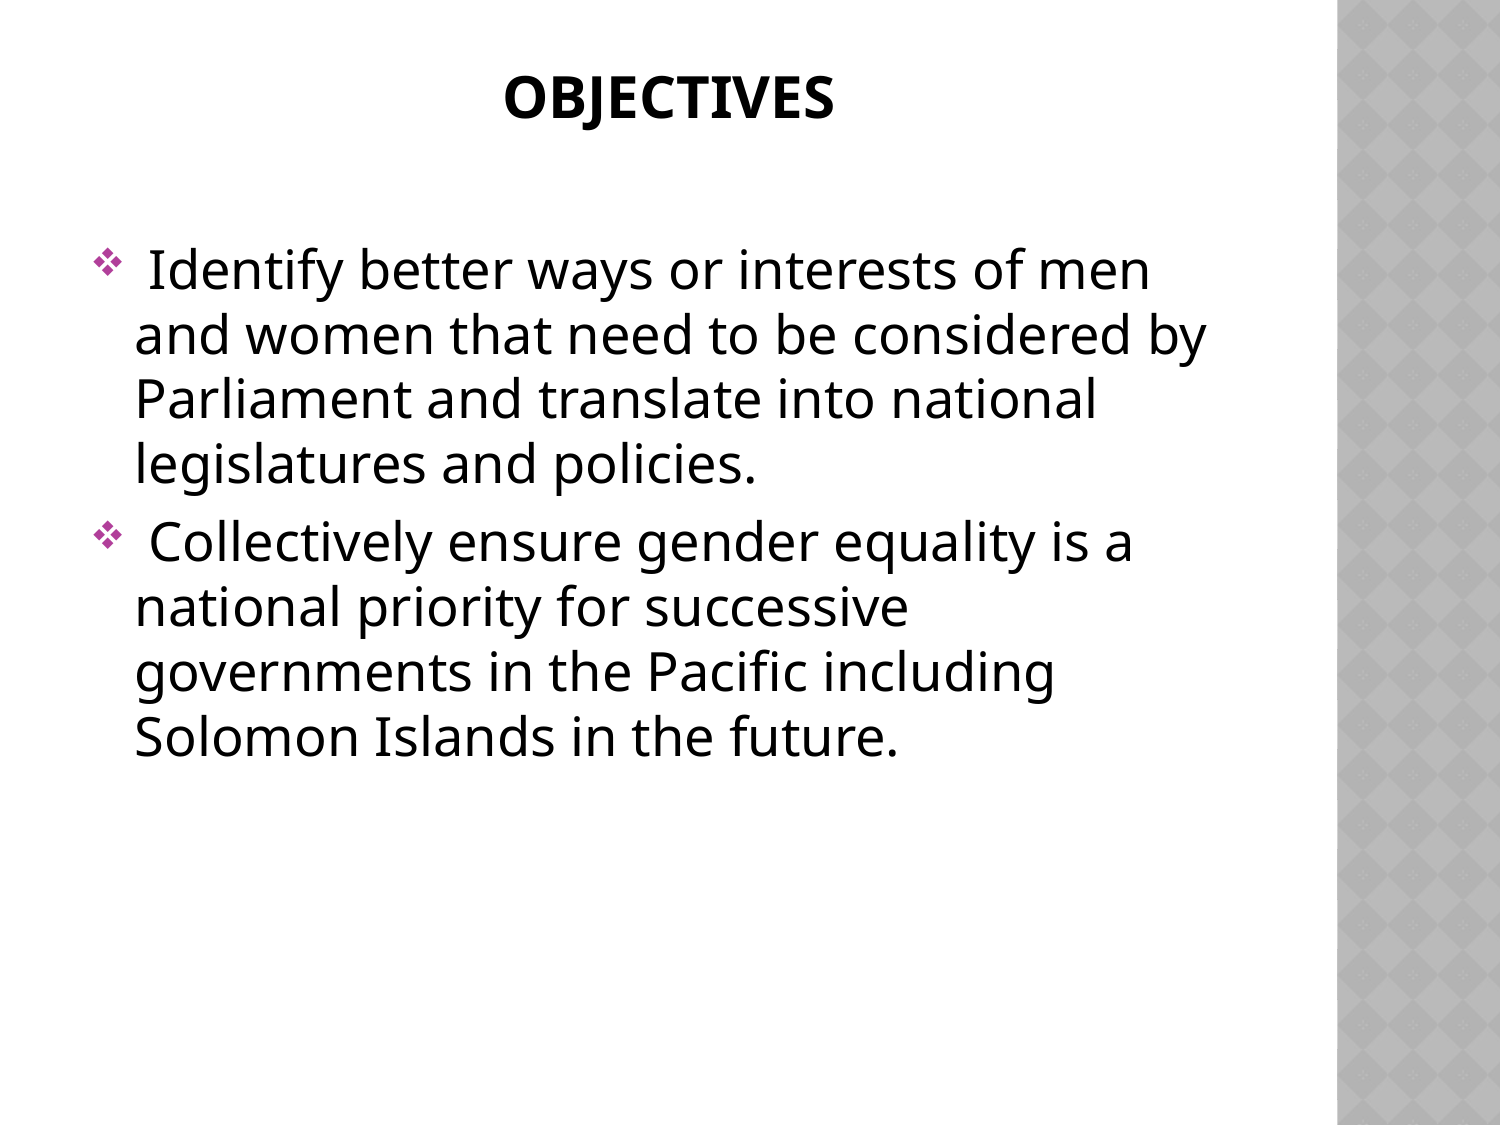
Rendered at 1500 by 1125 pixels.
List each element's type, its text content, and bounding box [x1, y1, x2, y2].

list Identify better ways or interests of men and women that need to be considered by Parliament and translate into national legislatures and policies. Collectively ensure gender equality is a national priority for successive governments in the Pacific including Solomon Islands in the future. [74, 149, 1263, 1060]
title Objectives [75, 52, 1263, 149]
